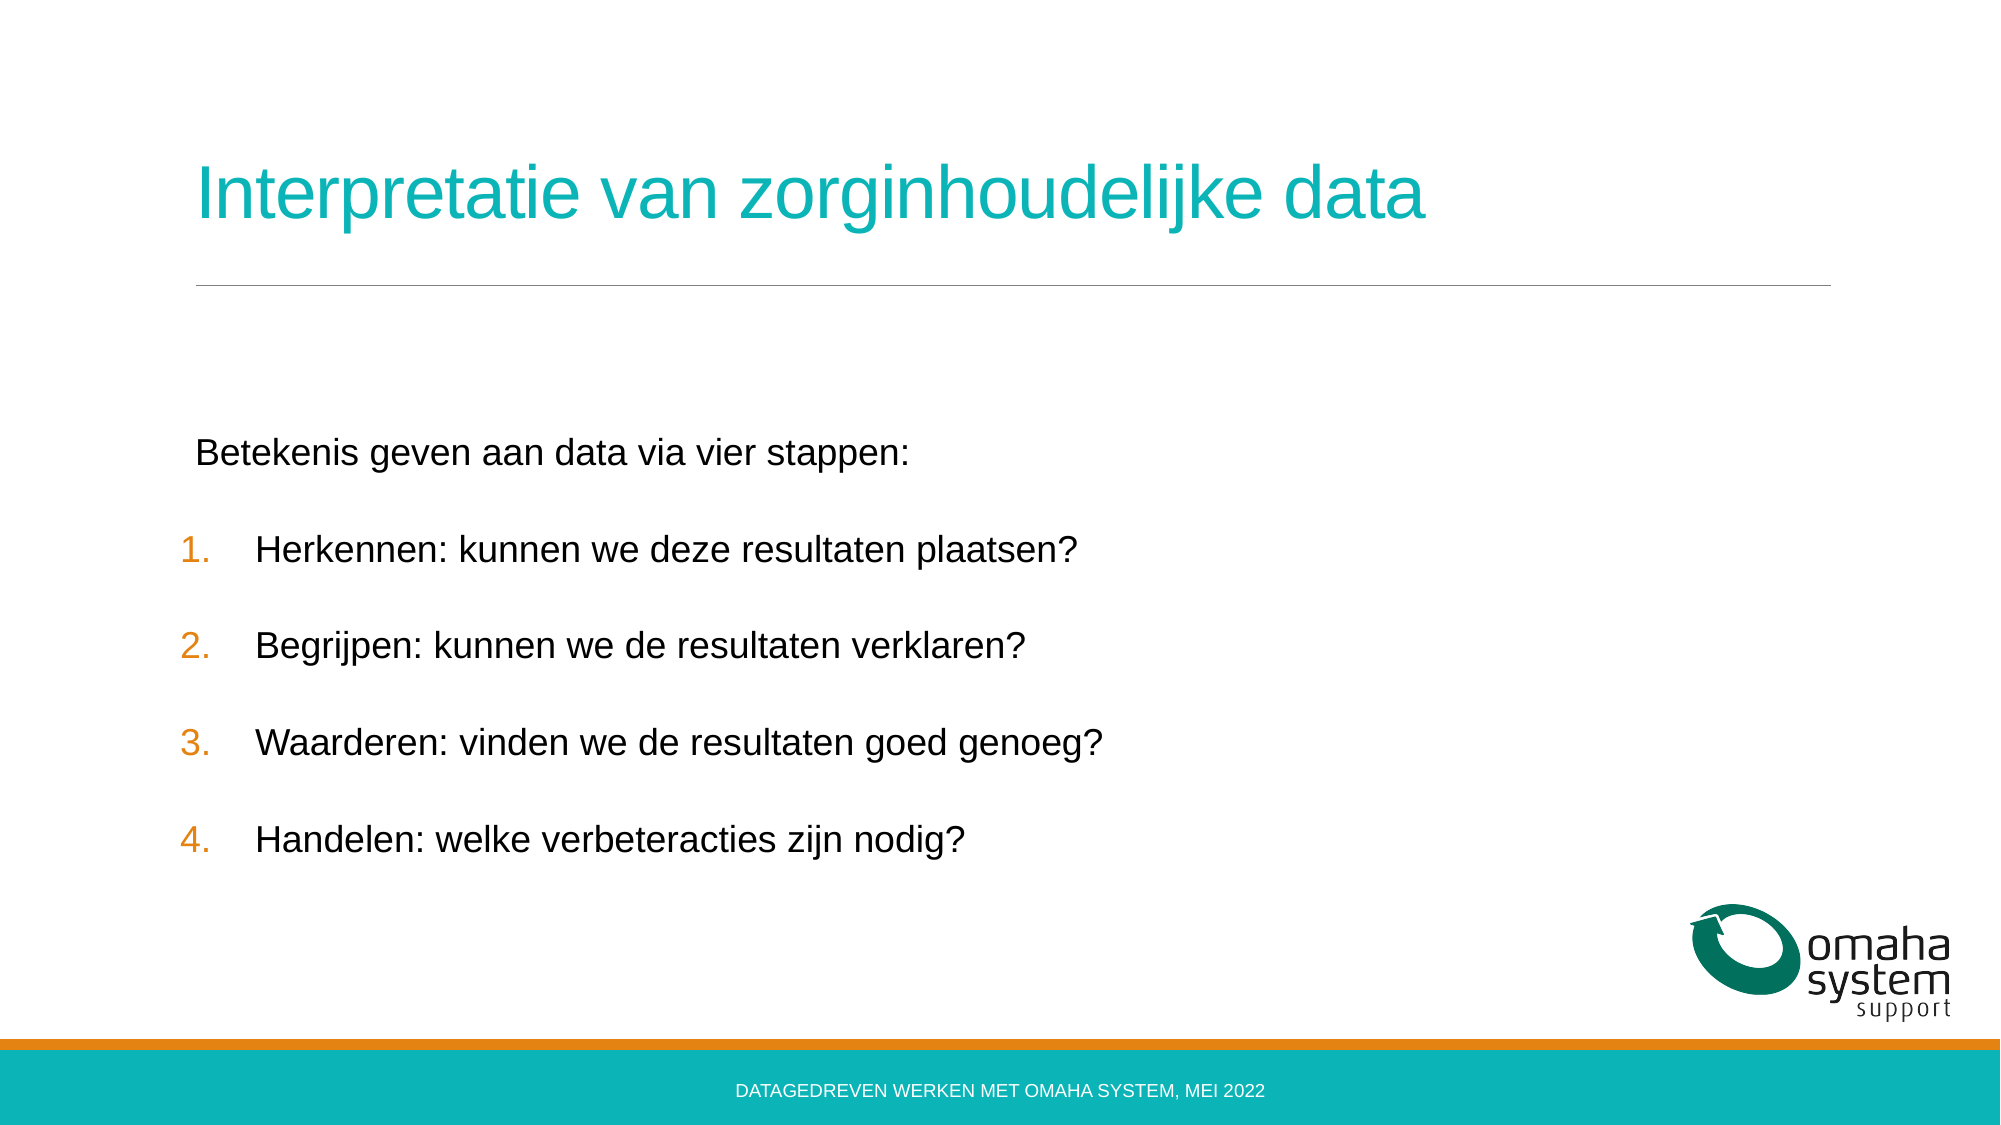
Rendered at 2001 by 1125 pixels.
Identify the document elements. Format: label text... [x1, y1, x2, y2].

footer Datagedreven werken met Omaha System, mei 2022 [604, 1059, 1396, 1120]
title Interpretatie van zorginhoudelijke data [180, 47, 1830, 285]
list Betekenis geven aan data via vier stappen: Herkennen: kunnen we deze resultaten plaatsen? Begrijpen: kunnen we de resultaten verklaren? Waarderen: vinden we de resultaten goed genoeg? Handelen: welke verbeteracties zijn nodig? [180, 302, 1830, 963]
picture [1690, 904, 1950, 1022]
